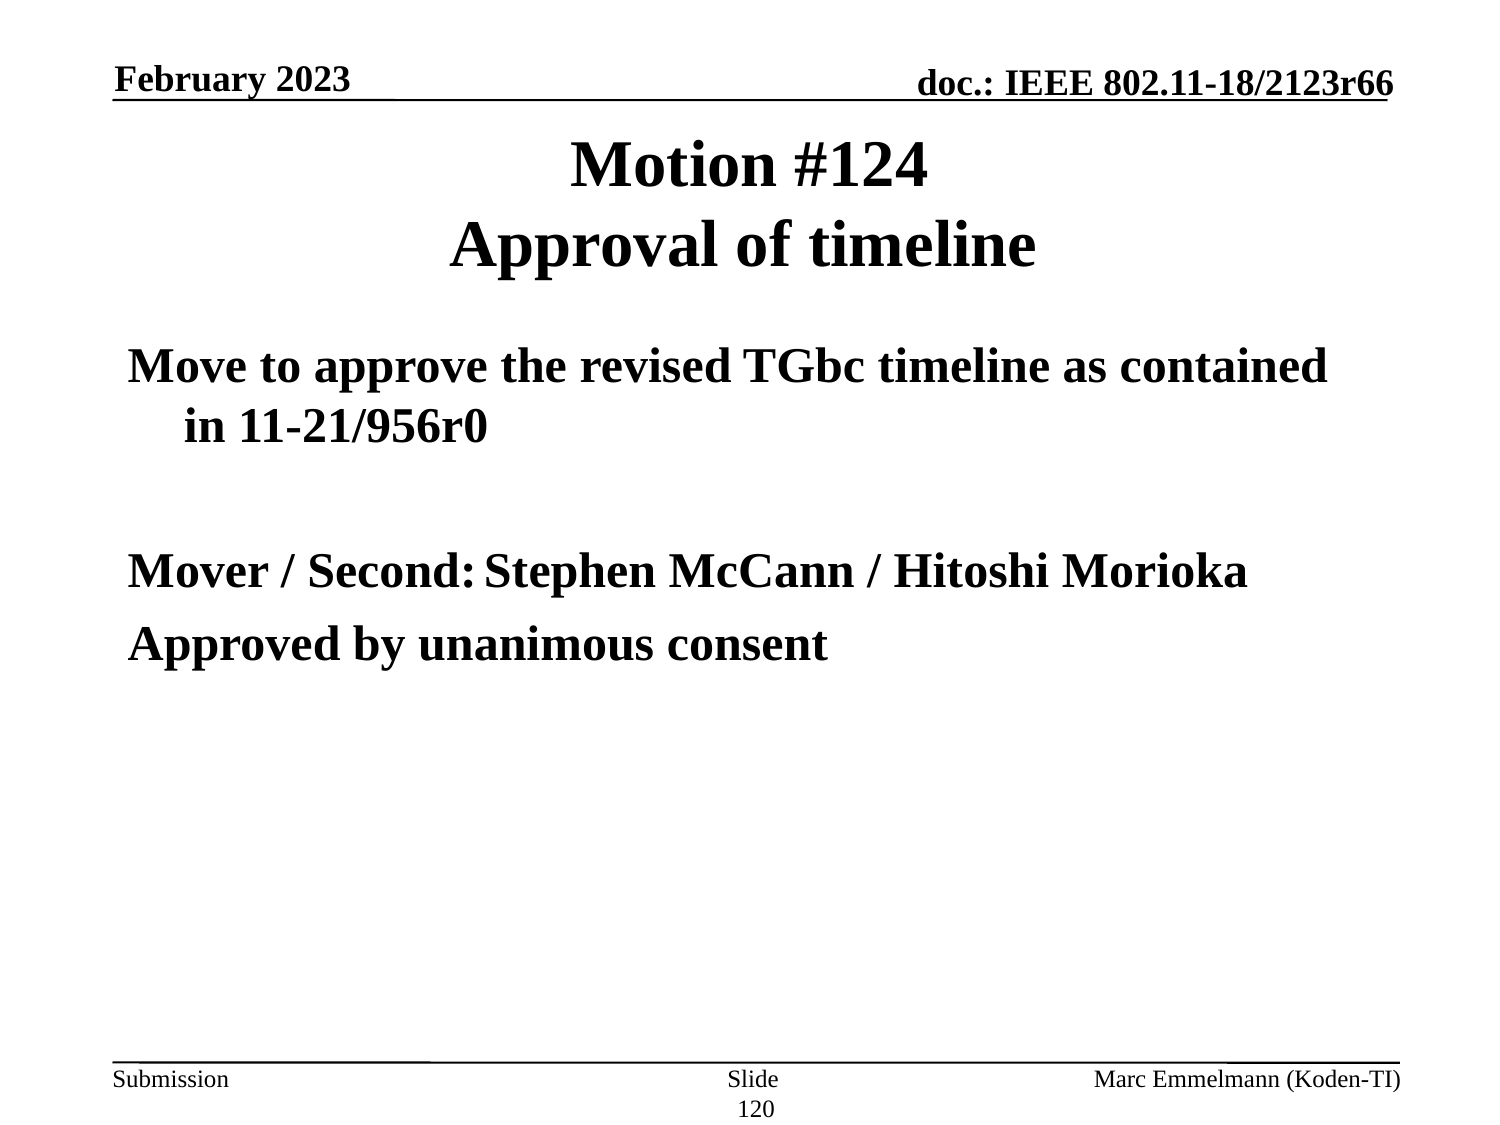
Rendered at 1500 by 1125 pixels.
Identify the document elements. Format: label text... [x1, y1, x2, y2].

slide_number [114, 54, 423, 100]
title Motion #124 Approval of timeline [112, 112, 1388, 288]
slide_number Slide 120 [712, 1061, 800, 1123]
footer Marc Emmelmann (Koden-TI) [878, 1061, 1402, 1093]
list Move to approve the revised TGbc timeline as contained in 11-21/956r0 Mover / Second: Stephen McCann / Hitoshi Morioka Approved by unanimous consent [112, 324, 1388, 1000]
